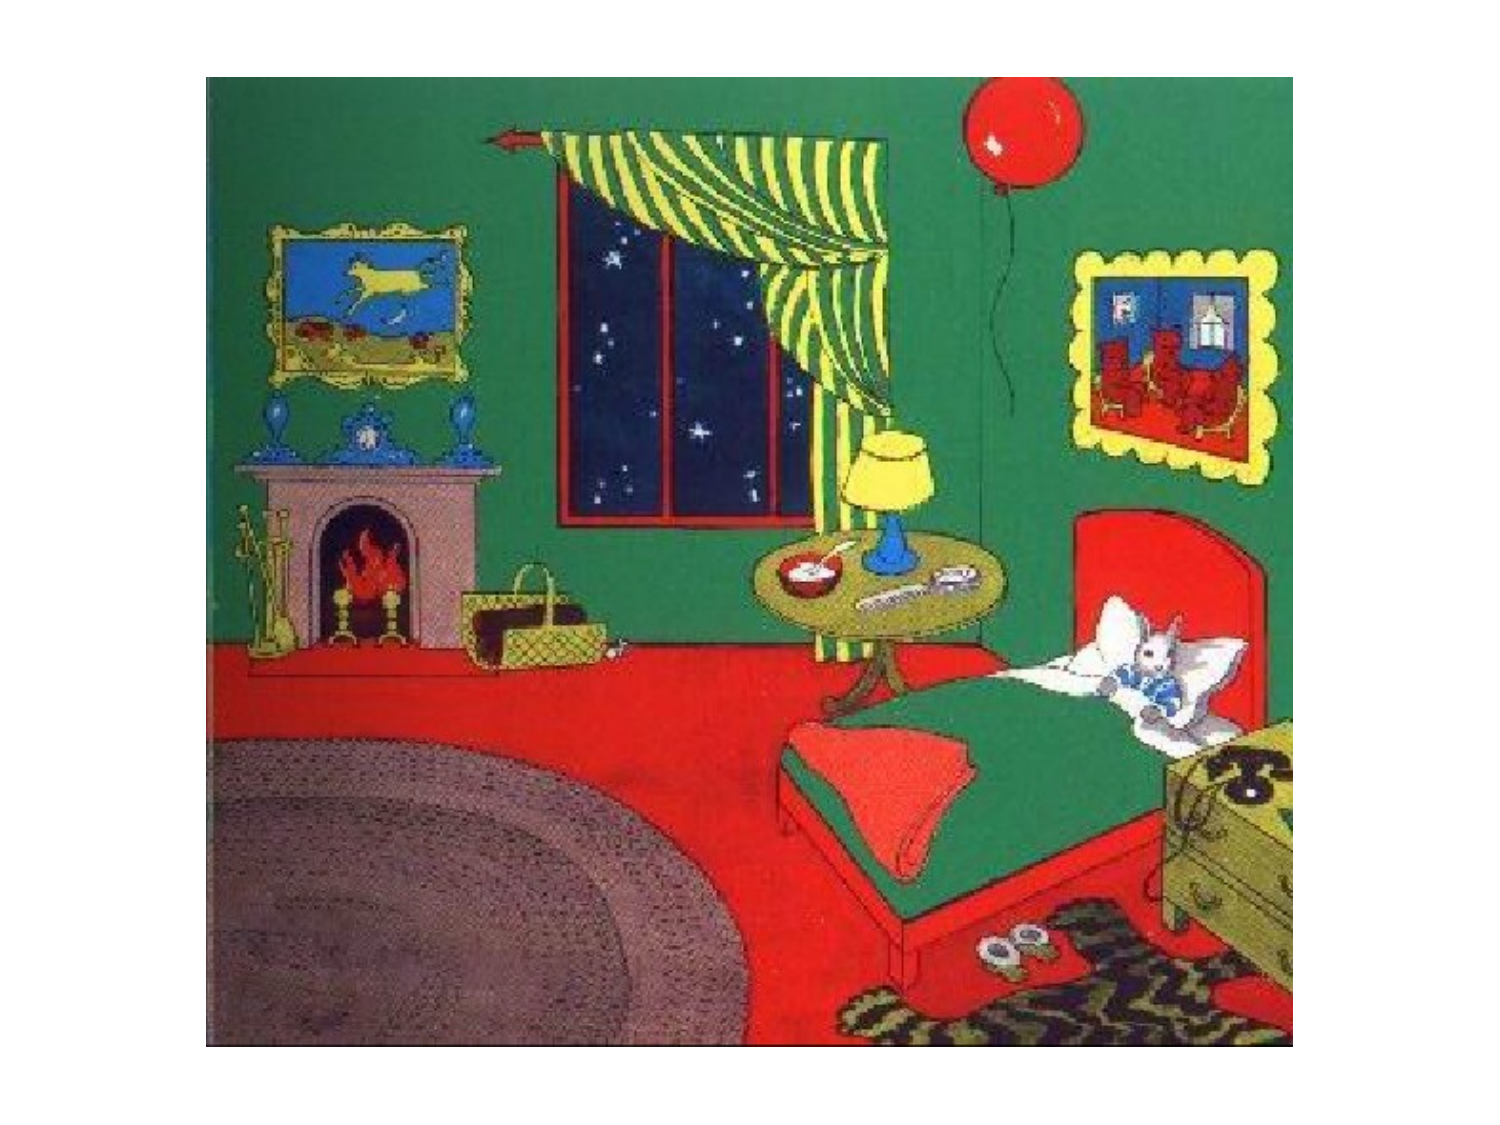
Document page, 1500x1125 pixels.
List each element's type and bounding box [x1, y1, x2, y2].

picture [206, 77, 1293, 1048]
